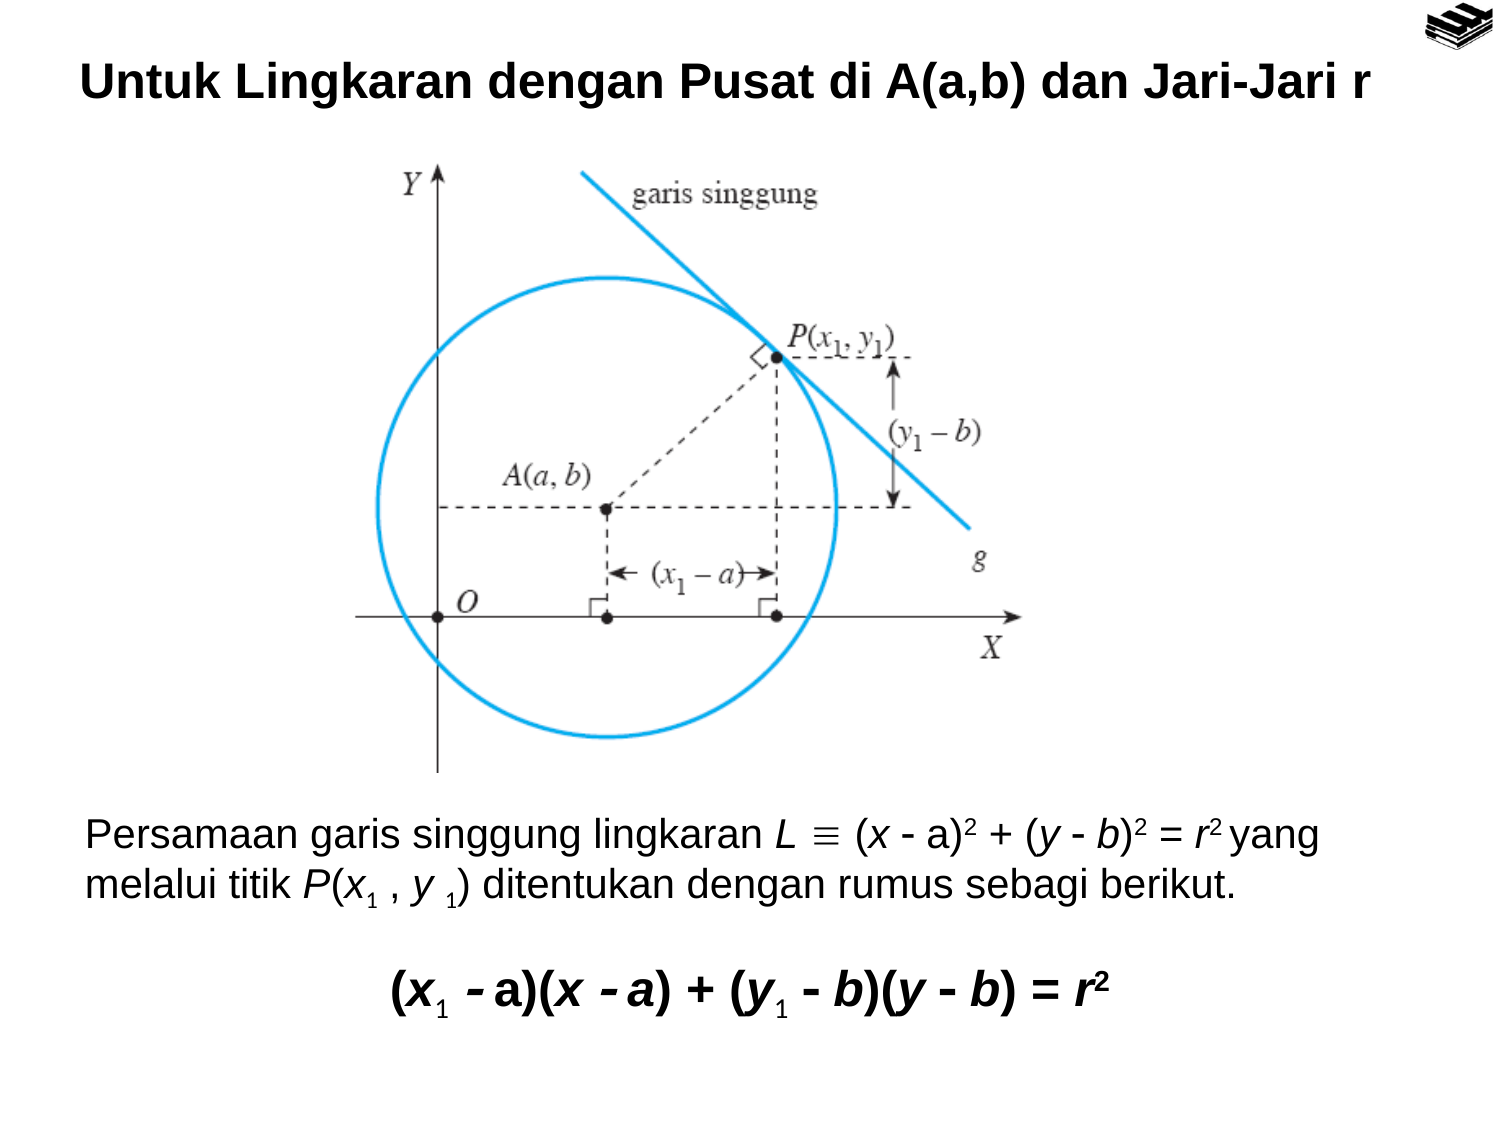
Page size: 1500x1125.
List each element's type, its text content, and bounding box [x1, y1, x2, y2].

picture [336, 148, 1034, 773]
picture [1425, 0, 1493, 50]
text_box (x1  a)(x  a) + (y1  b)(y  b) = r2 [375, 949, 1254, 1033]
text_box Untuk Lingkaran dengan Pusat di A(a,b) dan Jari-Jari r [64, 40, 1388, 116]
text_box Persamaan garis singgung lingkaran L  (x  a)2 + (y  b)2 = r2 yang melalui titik P(x1 , y 1) ditentukan dengan rumus sebagi berikut. [70, 799, 1407, 921]
